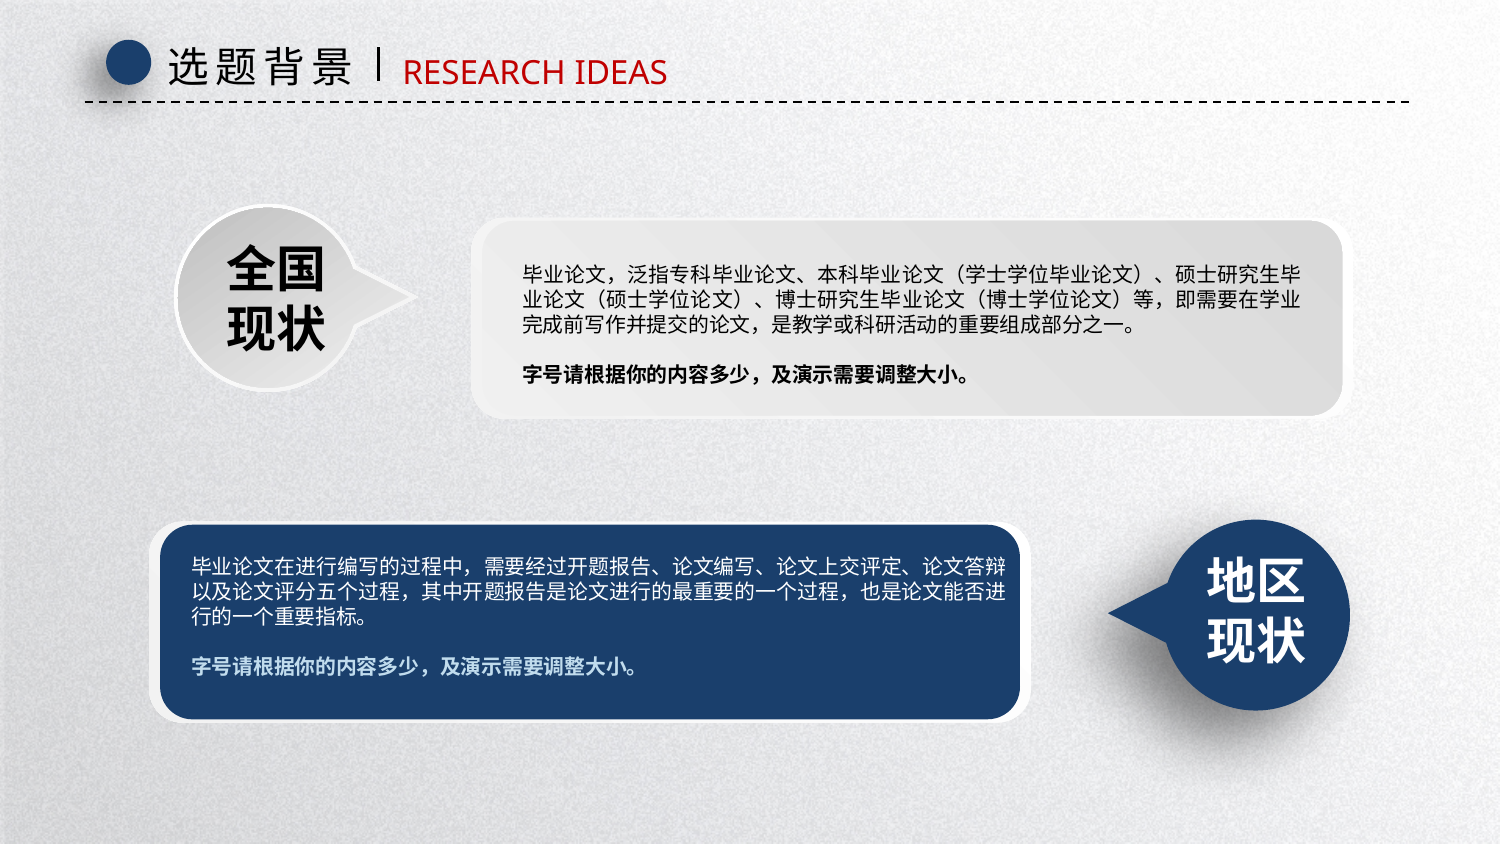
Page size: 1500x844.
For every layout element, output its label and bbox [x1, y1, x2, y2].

picture [0, 0, 1500, 844]
text_box [148, 521, 1032, 723]
text_box [470, 217, 1354, 419]
text_box [201, 175, 391, 421]
